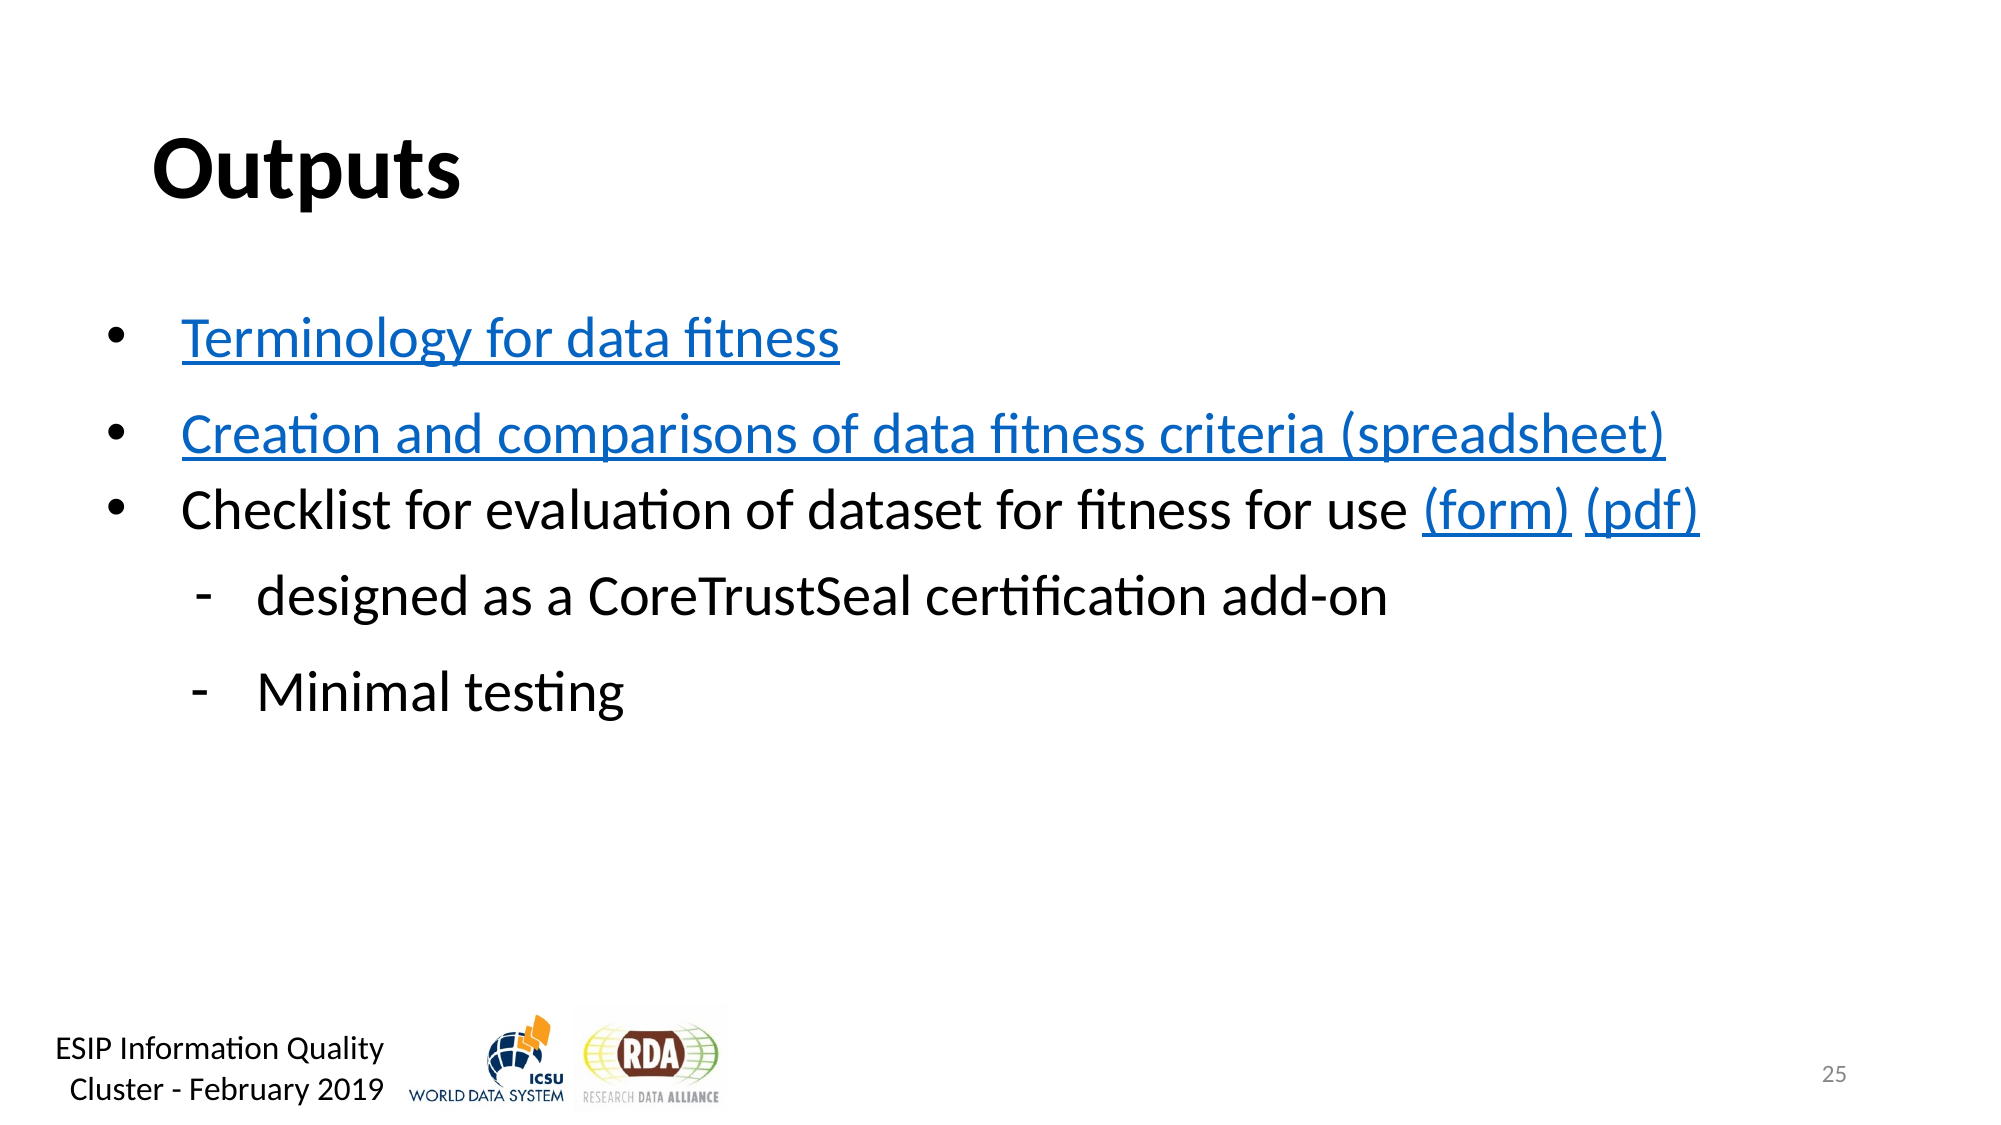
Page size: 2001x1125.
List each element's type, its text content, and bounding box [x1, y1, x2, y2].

picture [398, 1003, 729, 1113]
title Outputs [137, 59, 1863, 278]
text_box ESIP Information Quality Cluster - February 2019 [17, 1019, 393, 1075]
slide_number 25 [1412, 1042, 1863, 1103]
list Terminology for data fitness Creation and comparisons of data fitness criteria (spreadsheet) Checklist for evaluation of dataset for fitness for use (form) (pdf) designed as a CoreTrustSeal certification add-on Minimal testing [16, 299, 1863, 1014]
